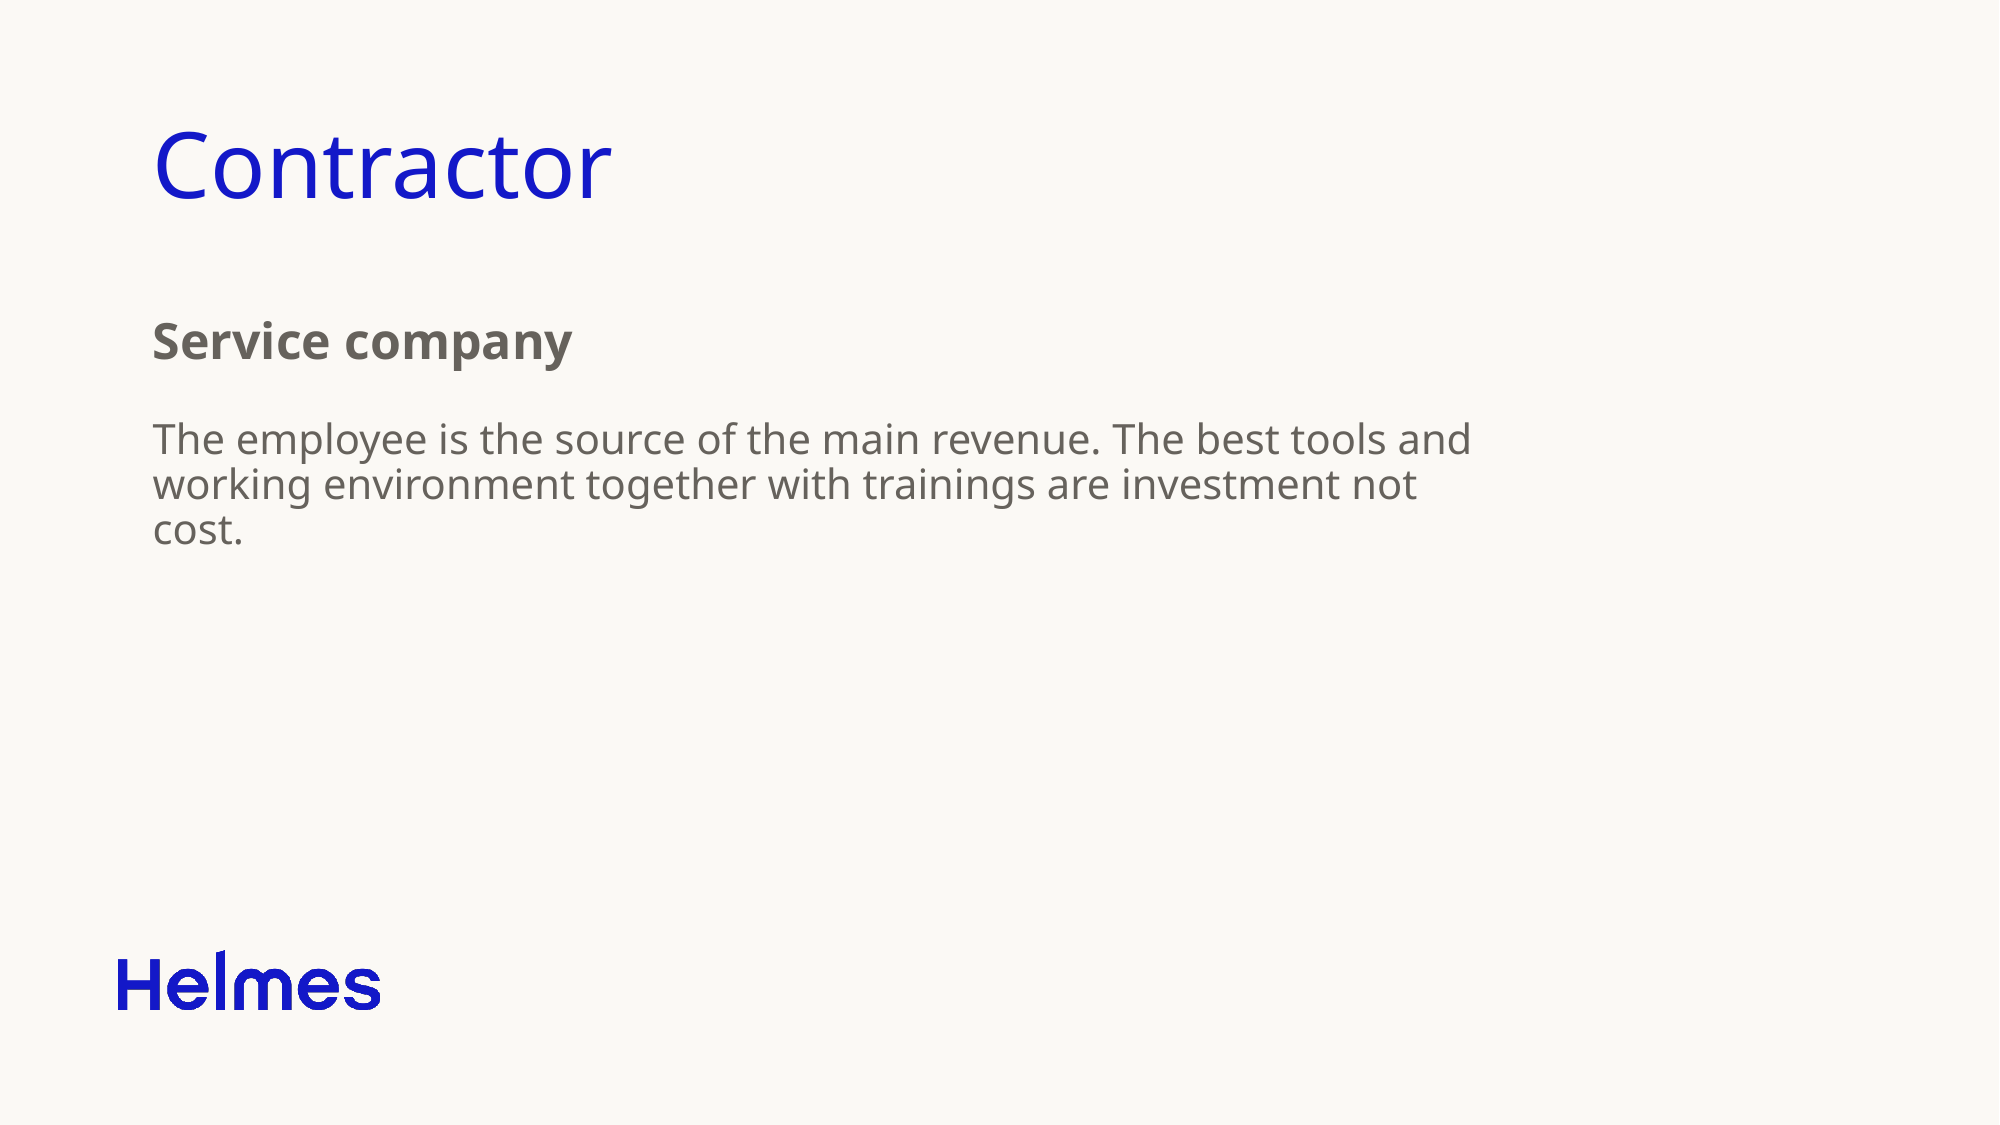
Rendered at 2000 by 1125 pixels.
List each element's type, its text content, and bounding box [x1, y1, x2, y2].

picture [118, 950, 380, 1010]
list Service company [137, 275, 984, 410]
title Contractor [137, 59, 1863, 278]
list The employee is the source of the main revenue. The best tools and working environment together with trainings are investment not cost. [137, 410, 1520, 1016]
